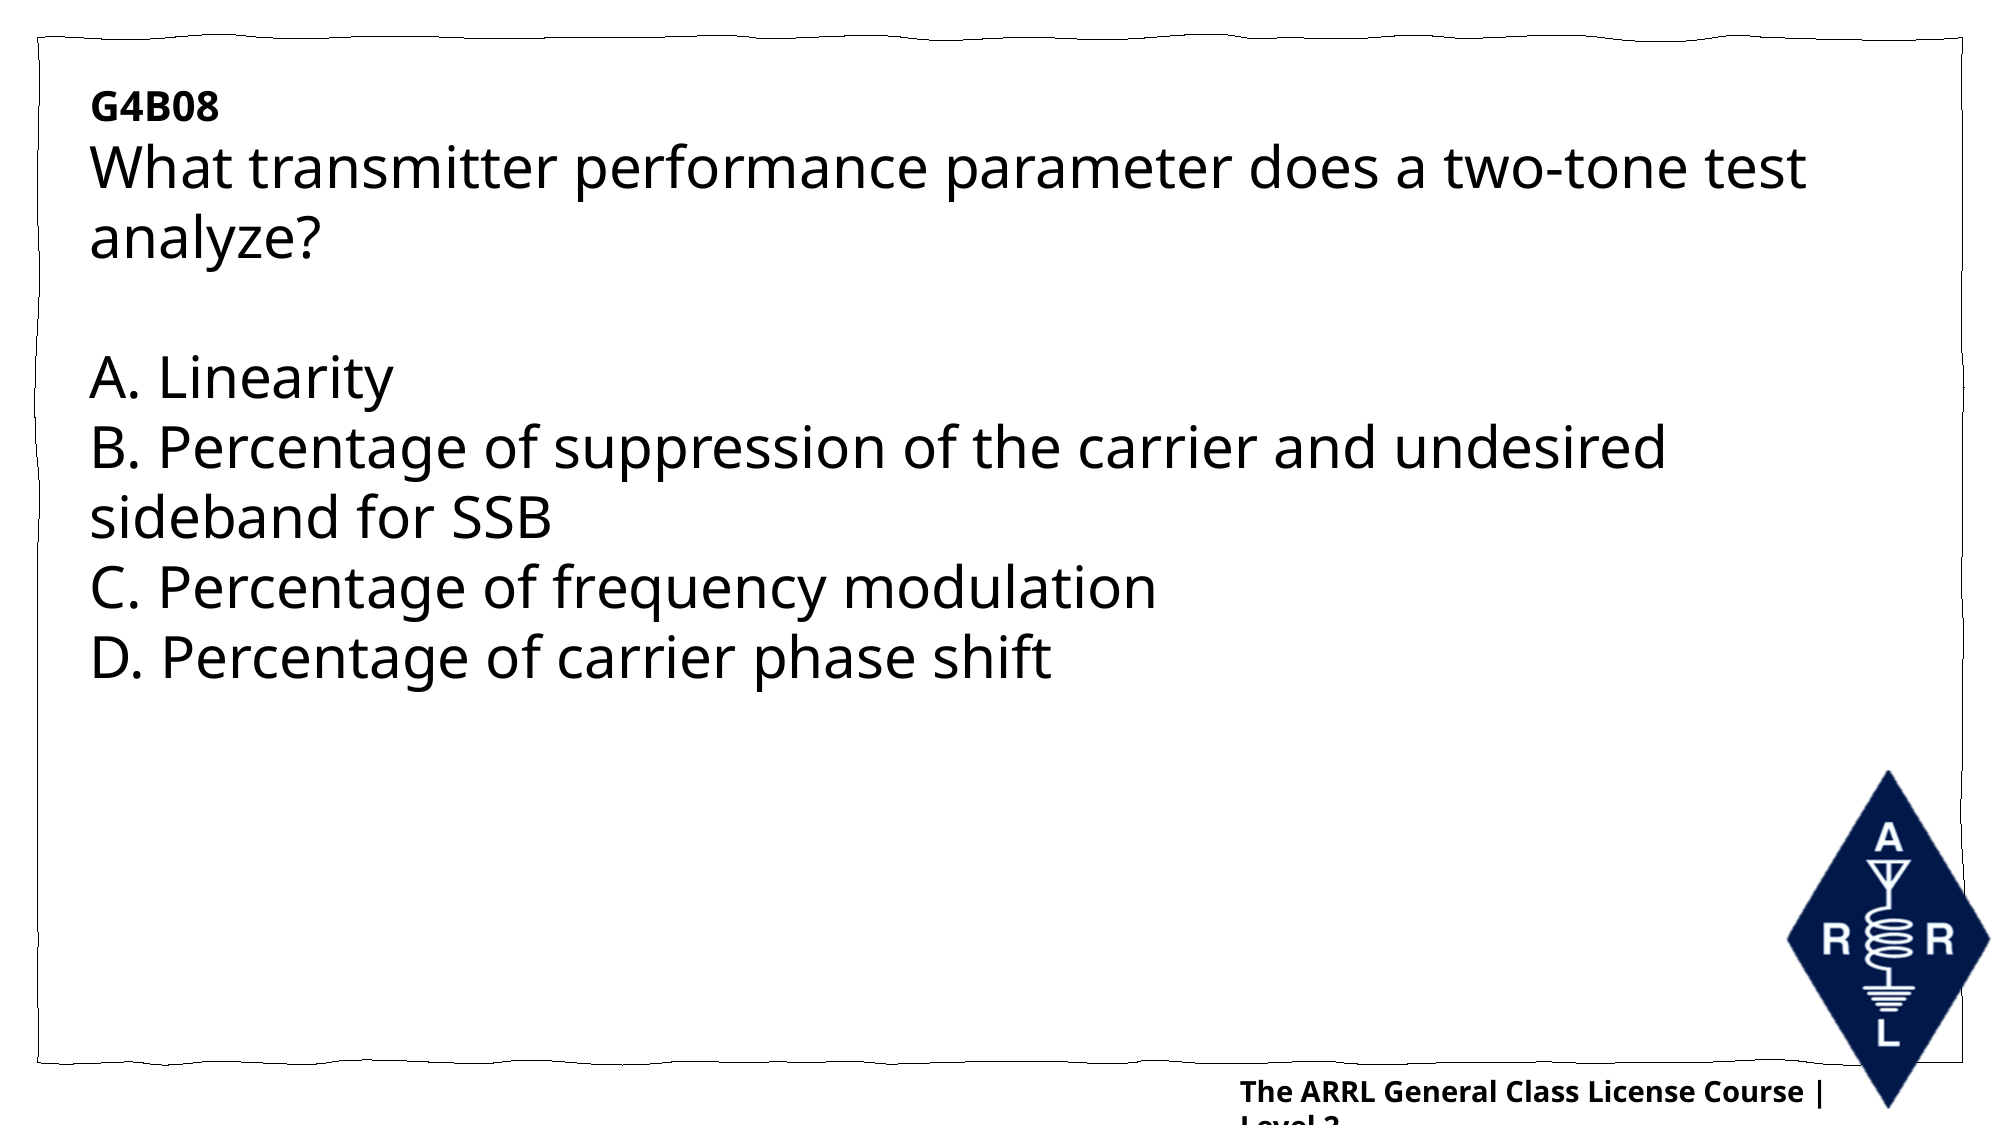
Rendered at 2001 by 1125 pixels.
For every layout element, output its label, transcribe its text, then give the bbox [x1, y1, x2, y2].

picture [1773, 752, 1999, 1125]
text_box G4B08 What transmitter performance parameter does a two-tone test analyze? A. Linearity B. Percentage of suppression of the carrier and undesired sideband for SSB C. Percentage of frequency modulation D. Percentage of carrier phase shift [75, 72, 1850, 698]
